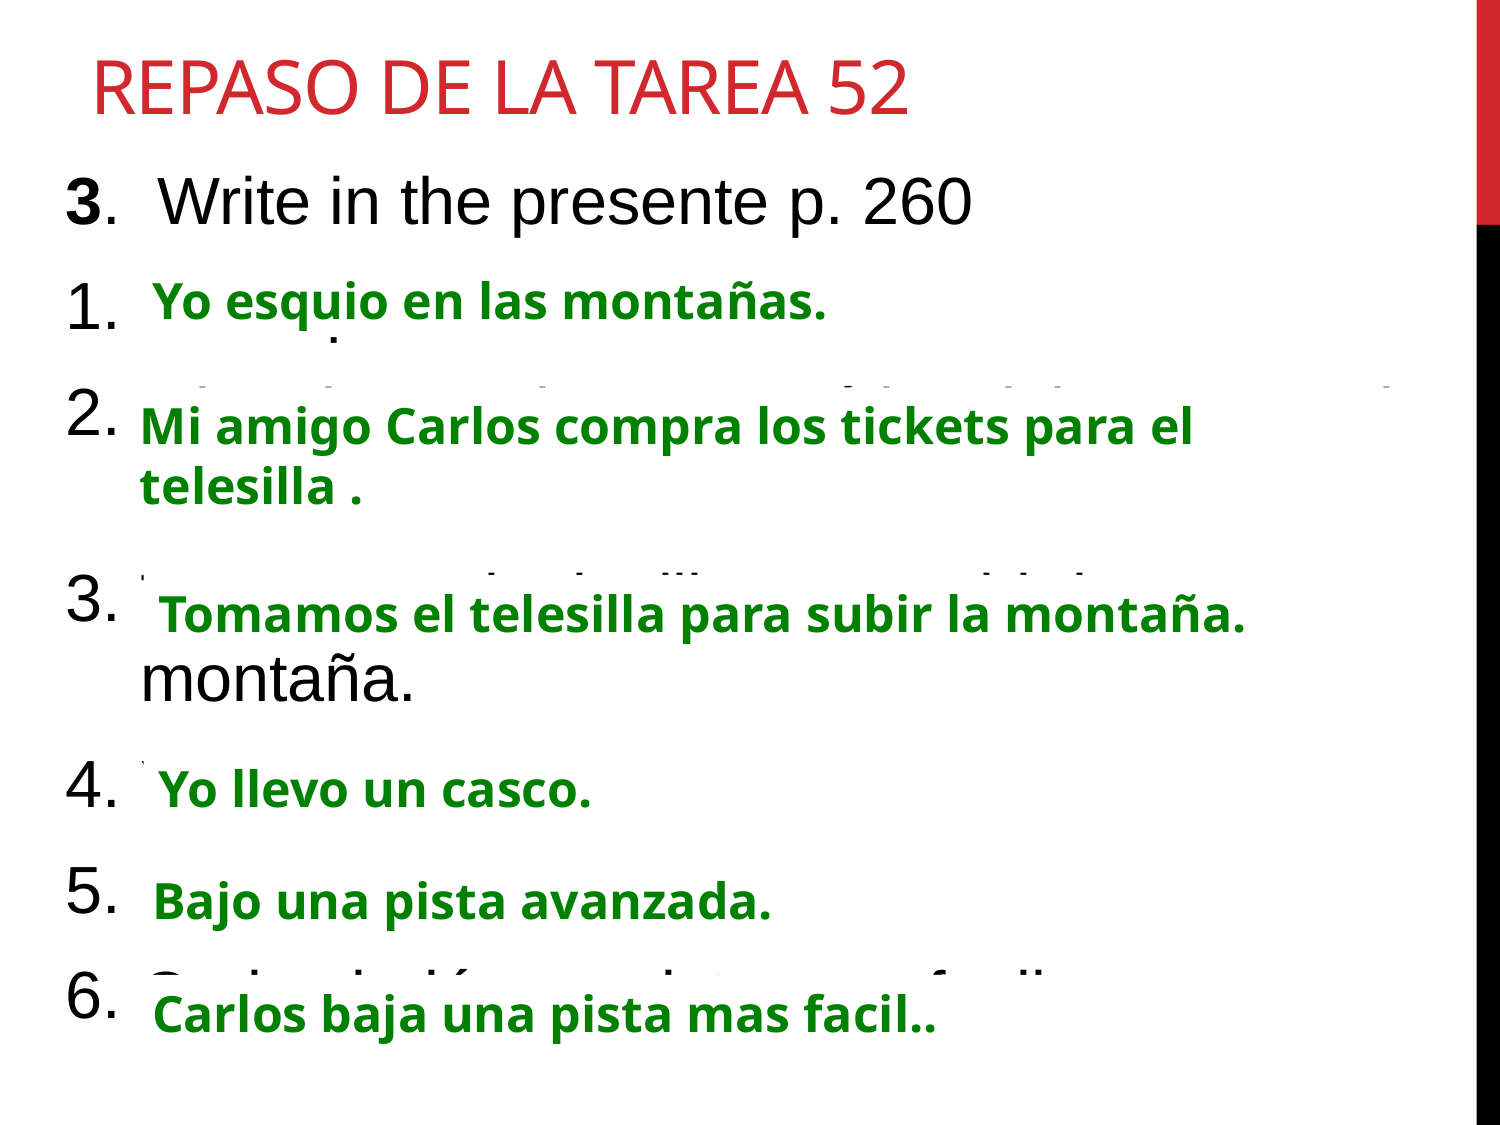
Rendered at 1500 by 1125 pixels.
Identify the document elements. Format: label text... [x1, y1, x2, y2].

title Repaso de la Tarea 52 [75, 0, 1388, 138]
text_box Yo llevo un casco. [143, 749, 1469, 825]
text_box Mi amigo Carlos compra los tickets para el telesilla . [124, 387, 1413, 523]
text_box Bajo una pista avanzada. [137, 862, 988, 938]
text_box Tomamos el telesilla para subir la montaña. [143, 574, 1344, 650]
text_box Carlos baja una pista mas facil.. [137, 974, 1425, 1050]
text_box Yo esquio en las montañas. [137, 262, 988, 338]
list 3. Write in the presente p. 260 Yo esquié en las montañas. Mi amigo Carlos compró los tickets para el telesilla. Tomamos el telesilla para subir la montaña. Yo llevé un casco. Bajé una pista avanzada. Carlos bajó una pista mas facil. [50, 149, 1425, 1050]
